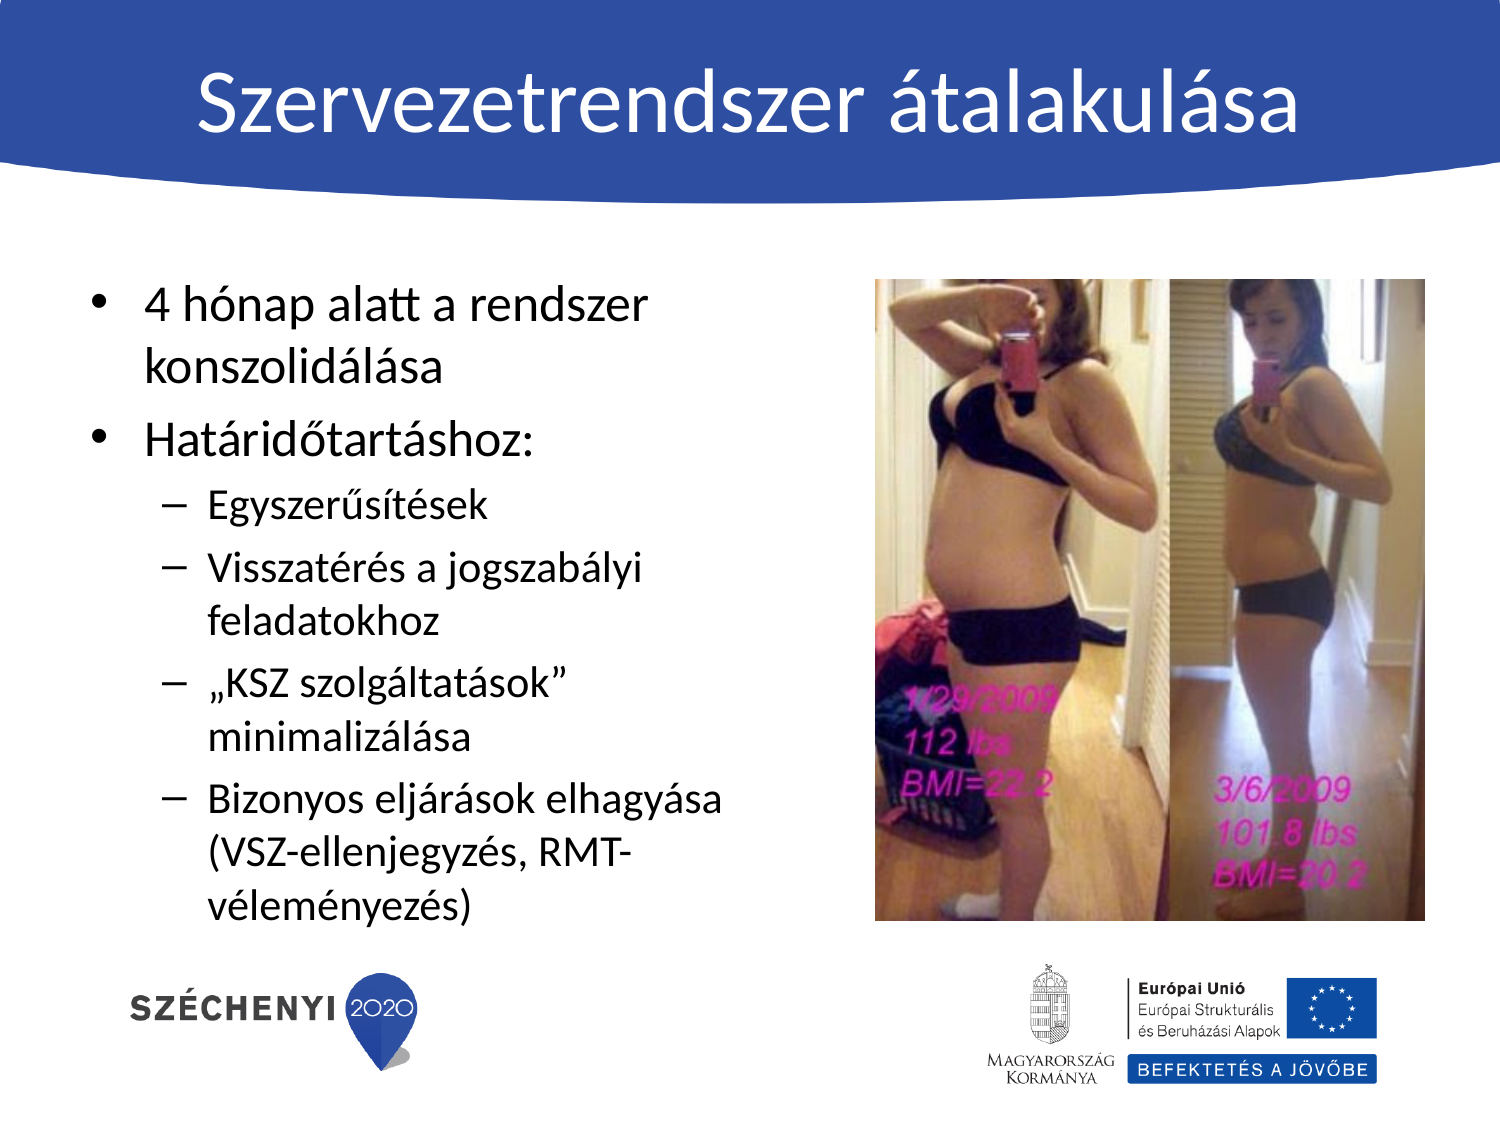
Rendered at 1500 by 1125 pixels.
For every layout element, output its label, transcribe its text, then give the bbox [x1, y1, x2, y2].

title Szervezetrendszer átalakulása [75, 30, 1425, 161]
picture [0, 0, 1500, 1125]
list 4 hónap alatt a rendszer konszolidálása Határidőtartáshoz: Egyszerűsítések Visszatérés a jogszabályi feladatokhoz „KSZ szolgáltatások” minimalizálása Bizonyos eljárások elhagyása (VSZ-ellenjegyzés, RMT-véleményezés) [75, 262, 825, 938]
